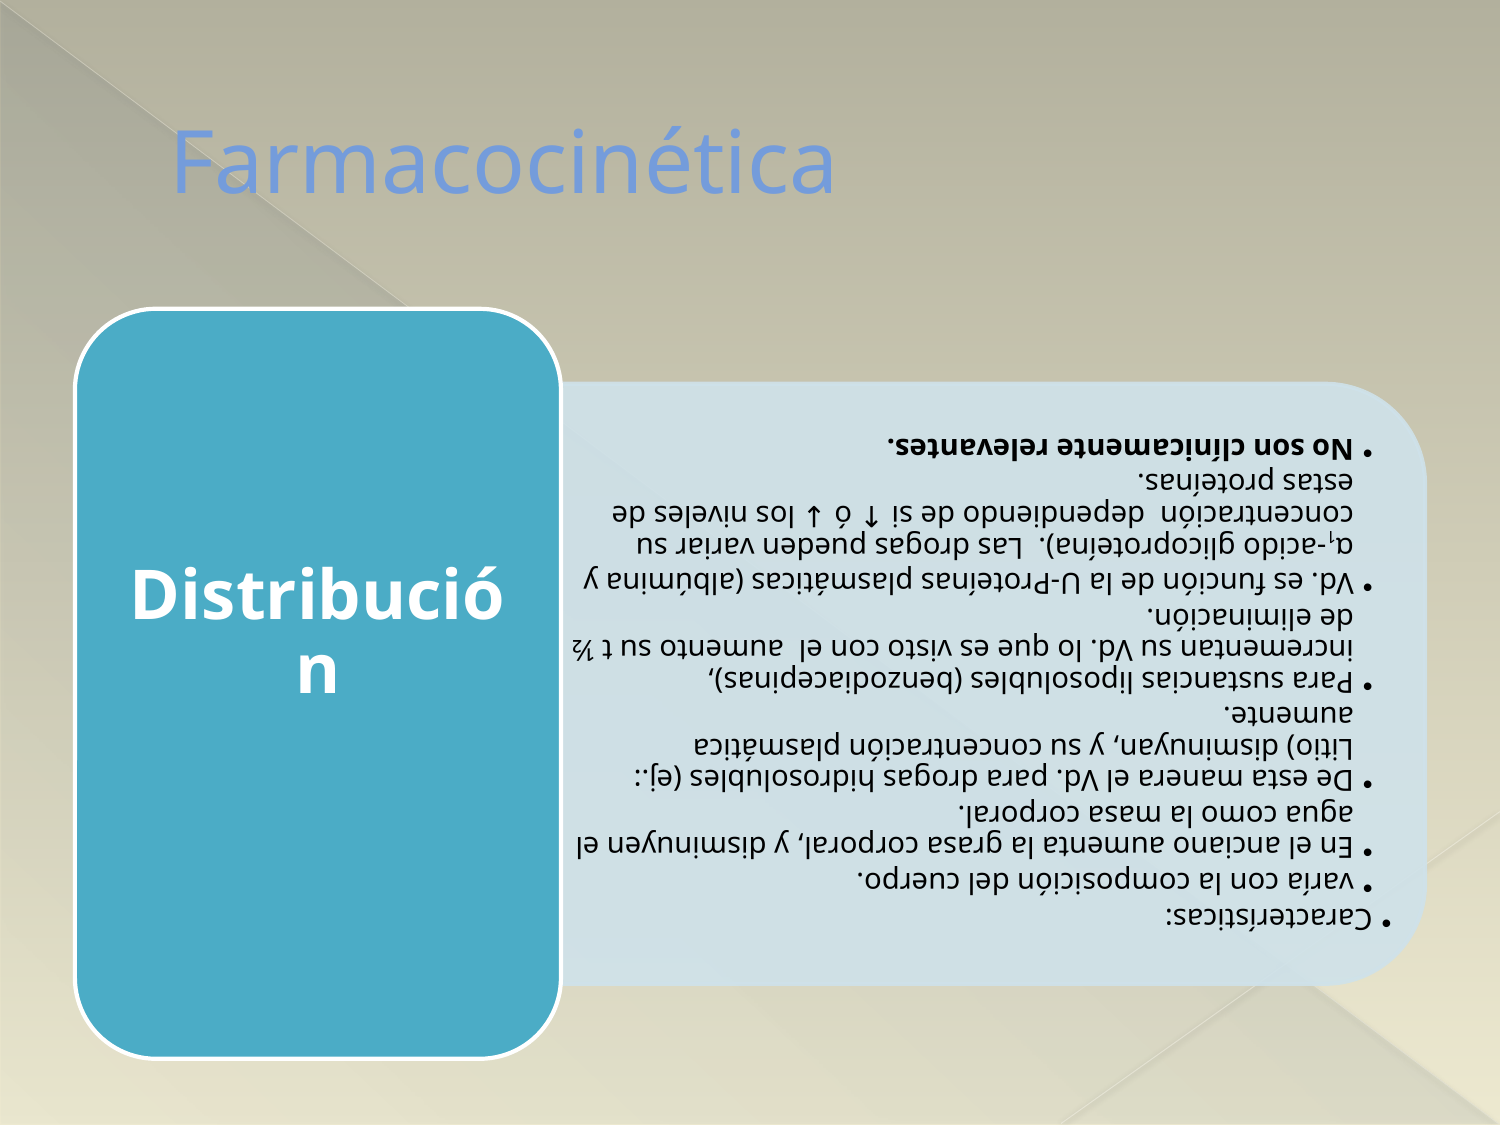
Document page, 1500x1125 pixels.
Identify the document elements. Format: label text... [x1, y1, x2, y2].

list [74, 308, 1426, 1060]
title Farmacocinética [75, 43, 1425, 274]
